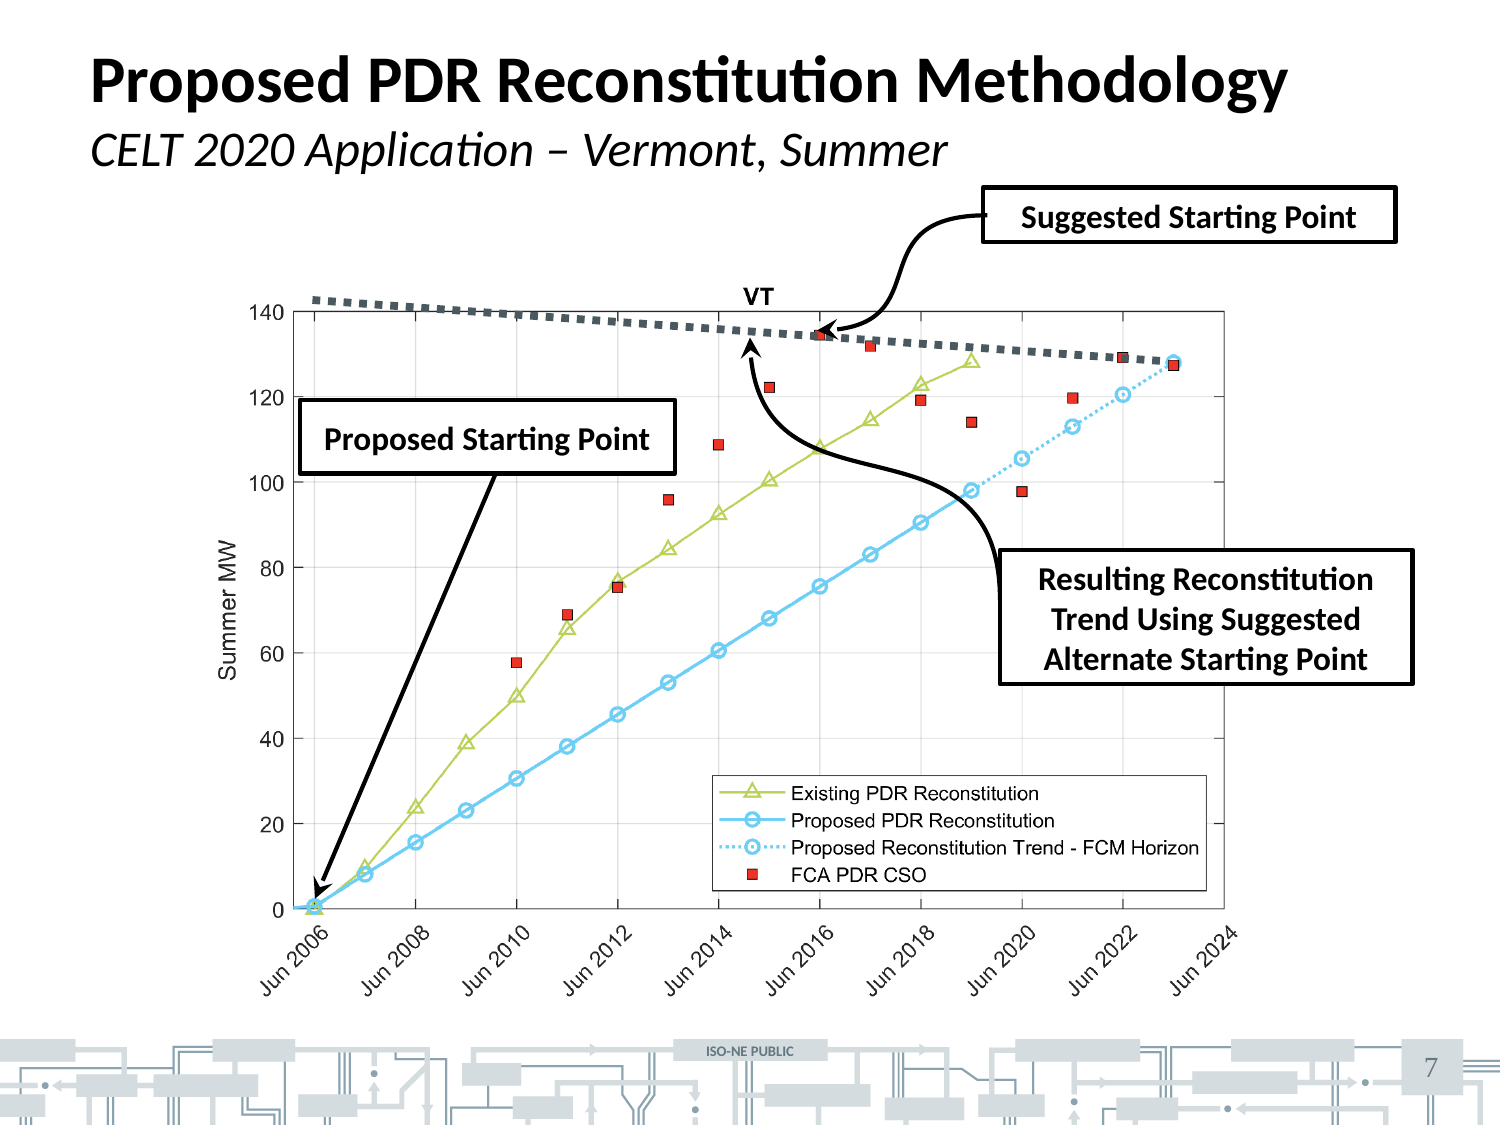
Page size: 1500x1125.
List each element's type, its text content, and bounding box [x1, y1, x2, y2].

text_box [743, 343, 1007, 594]
picture [0, 1031, 1500, 1125]
picture [137, 255, 1339, 1001]
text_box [816, 214, 988, 331]
text_box Resulting Reconstitution Trend Using Suggested Alternate Starting Point [1343, 549, 1413, 685]
text_box Suggested Starting Point [983, 187, 1396, 243]
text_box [312, 299, 1163, 362]
slide_number 7 [1400, 1044, 1463, 1088]
title Proposed PDR Reconstitution Methodology CELT 2020 Application – Vermont, Summer [75, 12, 1425, 200]
